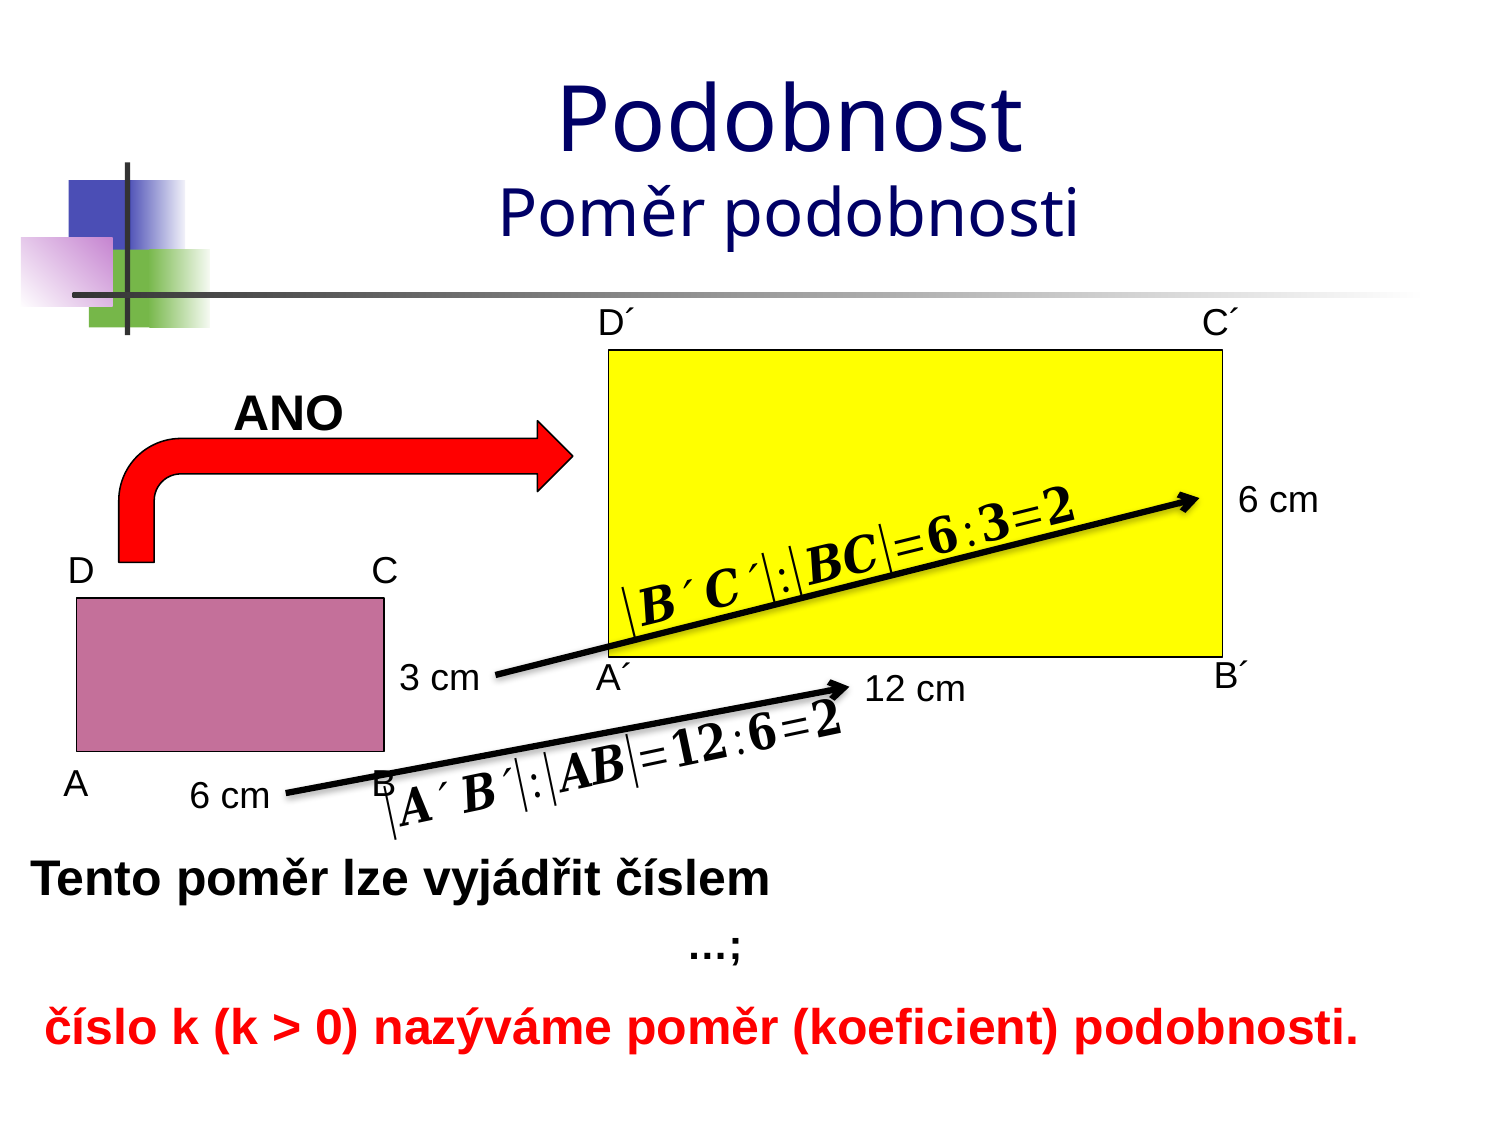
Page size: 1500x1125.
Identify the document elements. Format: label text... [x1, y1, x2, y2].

text_box C´ [1187, 290, 1272, 351]
text_box [608, 349, 1223, 643]
text_box číslo k (k > 0) nazýváme poměr (koeficient) podobnosti. [29, 987, 1459, 1063]
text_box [495, 497, 1200, 676]
text_box B [389, 803, 407, 812]
text_box D [52, 538, 109, 599]
text_box ANO [218, 373, 361, 449]
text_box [286, 686, 849, 794]
text_box 6 cm [1223, 467, 1335, 528]
text_box B [356, 803, 389, 812]
text_box D´ [582, 290, 668, 351]
text_box 6 cm [174, 763, 286, 823]
text_box B´ [1198, 643, 1269, 704]
text_box A [48, 751, 105, 812]
text_box [76, 597, 384, 752]
text_box 12 cm [851, 684, 982, 717]
text_box Tento poměr lze vyjádřit číslem [15, 838, 890, 913]
text_box C [356, 538, 413, 599]
text_box [118, 420, 573, 563]
text_box B [408, 803, 413, 811]
title Podobnost Poměr podobnosti [111, 34, 1468, 276]
text_box 3 cm [384, 645, 492, 685]
